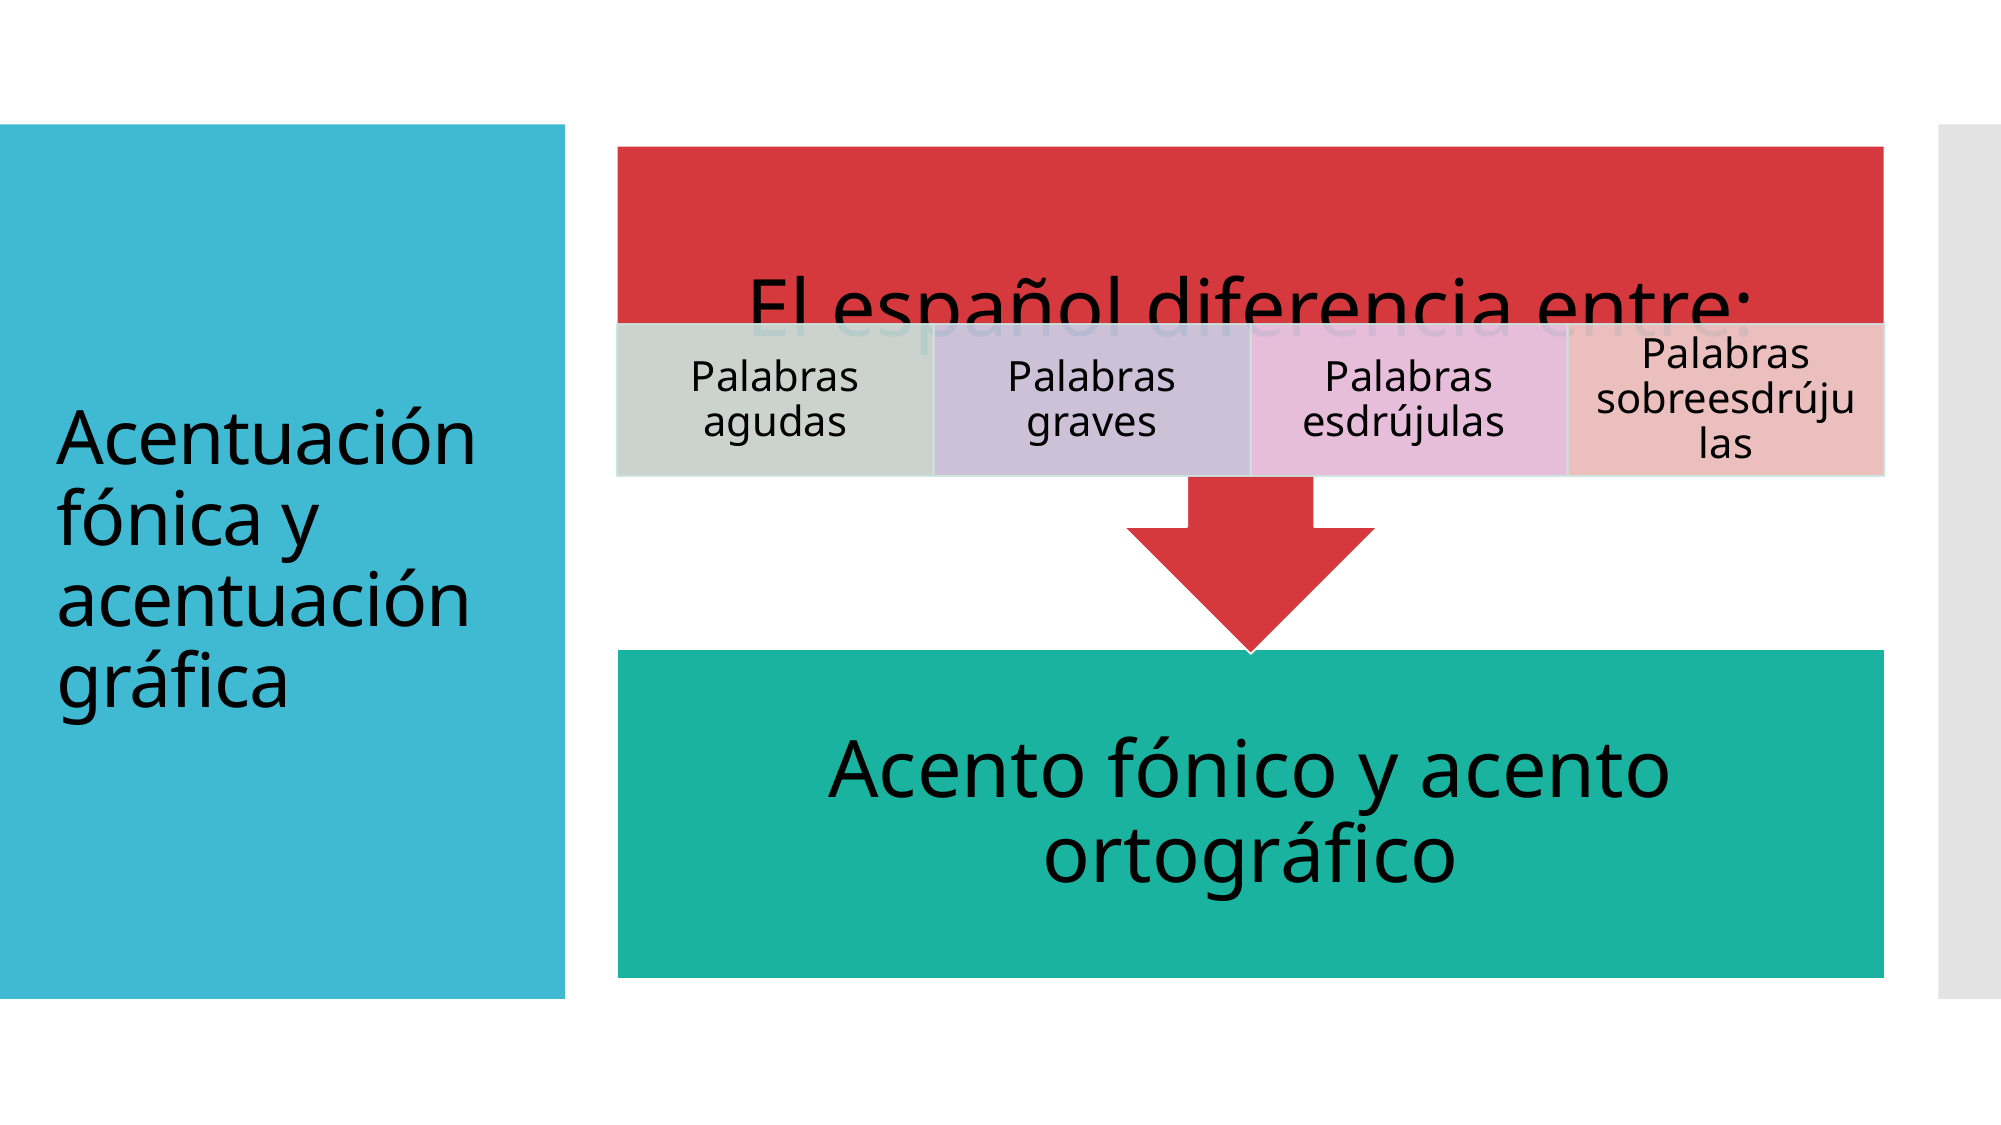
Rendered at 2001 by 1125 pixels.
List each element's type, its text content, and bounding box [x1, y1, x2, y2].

title Acentuación fónica y acentuación gráfica [41, 184, 525, 940]
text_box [616, 145, 1885, 980]
